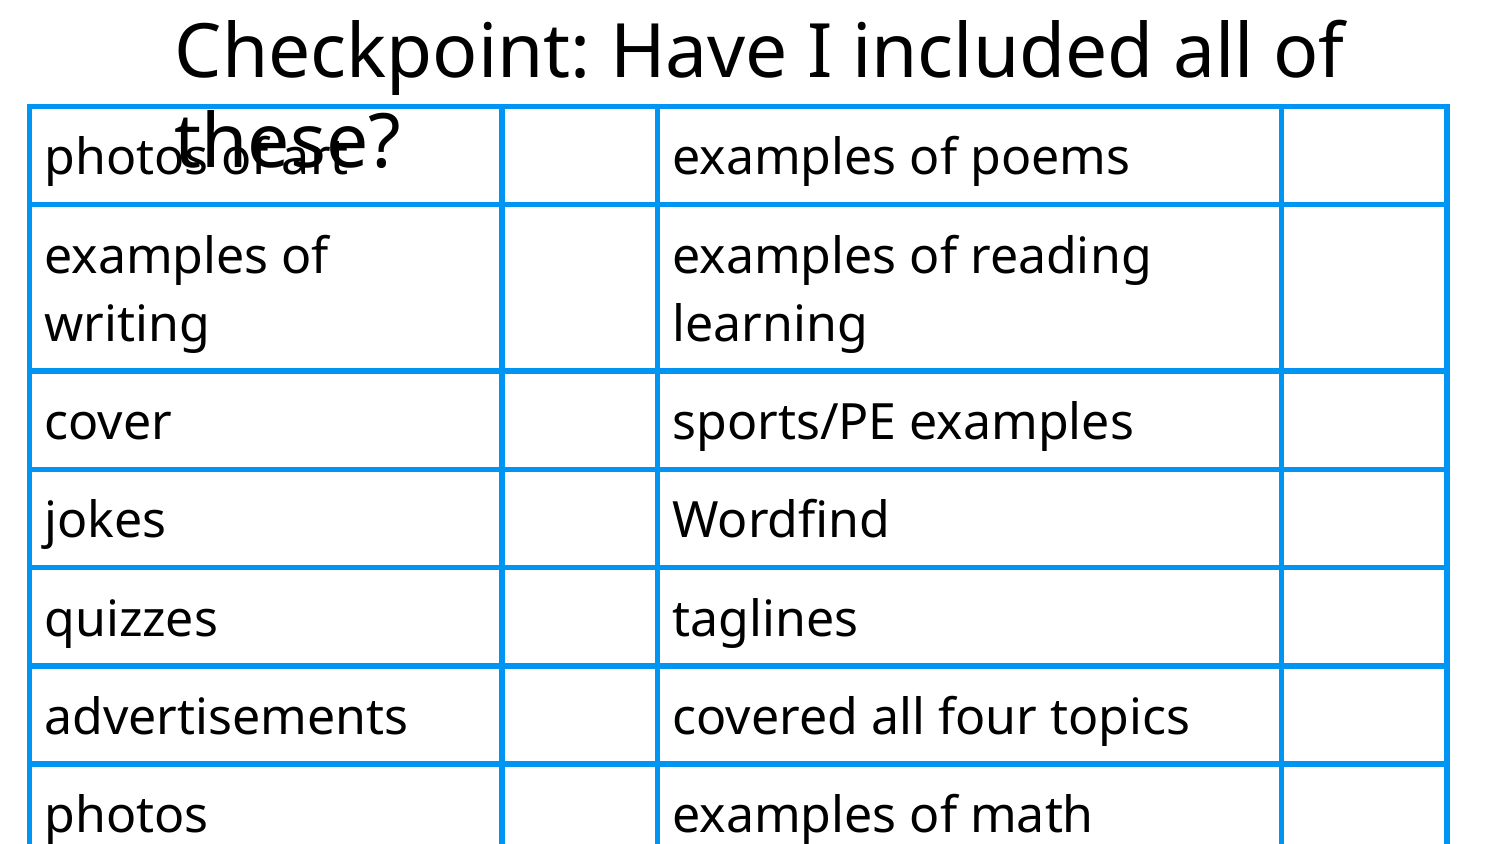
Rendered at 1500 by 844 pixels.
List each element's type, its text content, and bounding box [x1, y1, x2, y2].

table_cell [1284, 570, 1444, 663]
table_cell [1284, 472, 1444, 565]
table_cell [1284, 669, 1444, 761]
table_cell [505, 472, 655, 565]
table_cell quizzes [32, 570, 499, 663]
table_cell [505, 767, 655, 844]
table_cell jokes [32, 472, 499, 565]
table_cell cover [32, 374, 499, 467]
table_cell [505, 570, 655, 663]
table_cell [1284, 207, 1444, 368]
table_cell [1284, 767, 1444, 844]
table_header examples of poems [660, 109, 1279, 202]
table_cell Wordfind [660, 472, 1279, 565]
table_cell advertisements [32, 669, 499, 761]
table_cell examples of reading learning [660, 207, 1279, 368]
table_header photos of art [32, 109, 499, 202]
table_cell [505, 207, 655, 368]
table_cell [505, 669, 655, 761]
table_cell [1284, 374, 1444, 467]
table_cell examples of math learning [660, 767, 1279, 844]
table_cell photos [32, 767, 499, 844]
table_cell taglines [660, 570, 1279, 663]
table_cell examples of writing [32, 207, 499, 368]
table_cell covered all four topics [660, 669, 1279, 761]
table_header [1284, 109, 1444, 202]
table_cell [505, 374, 655, 467]
title Checkpoint: Have I included all of these? [159, 0, 1491, 57]
table_cell sports/PE examples [660, 374, 1279, 467]
table_header [505, 109, 655, 202]
